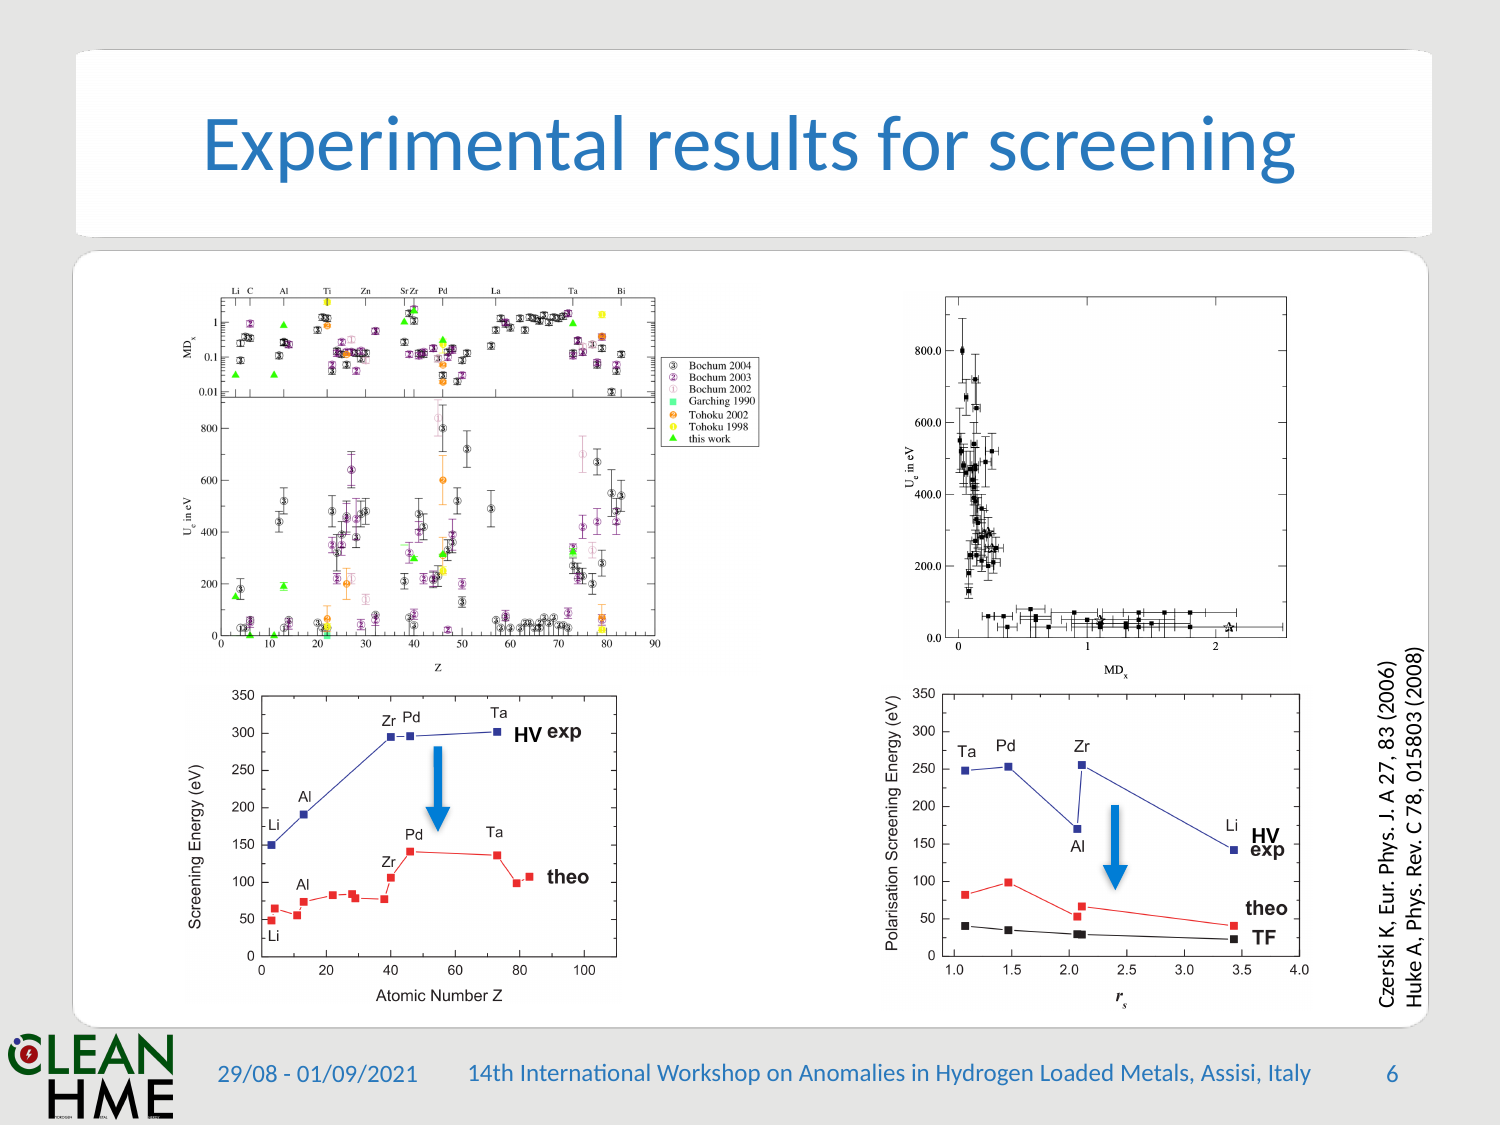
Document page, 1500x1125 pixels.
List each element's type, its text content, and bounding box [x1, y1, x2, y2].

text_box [881, 685, 1313, 1011]
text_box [184, 685, 622, 1004]
picture [8, 1033, 174, 1120]
picture [74, 49, 1435, 238]
slide_number 6 [1376, 1051, 1408, 1094]
text_box 29/08 - 01/09/2021 [211, 1051, 426, 1094]
text_box 14th International Workshop on Anomalies in Hydrogen Loaded Metals, Assisi, Italy [460, 1050, 1326, 1093]
picture [71, 249, 1431, 1030]
